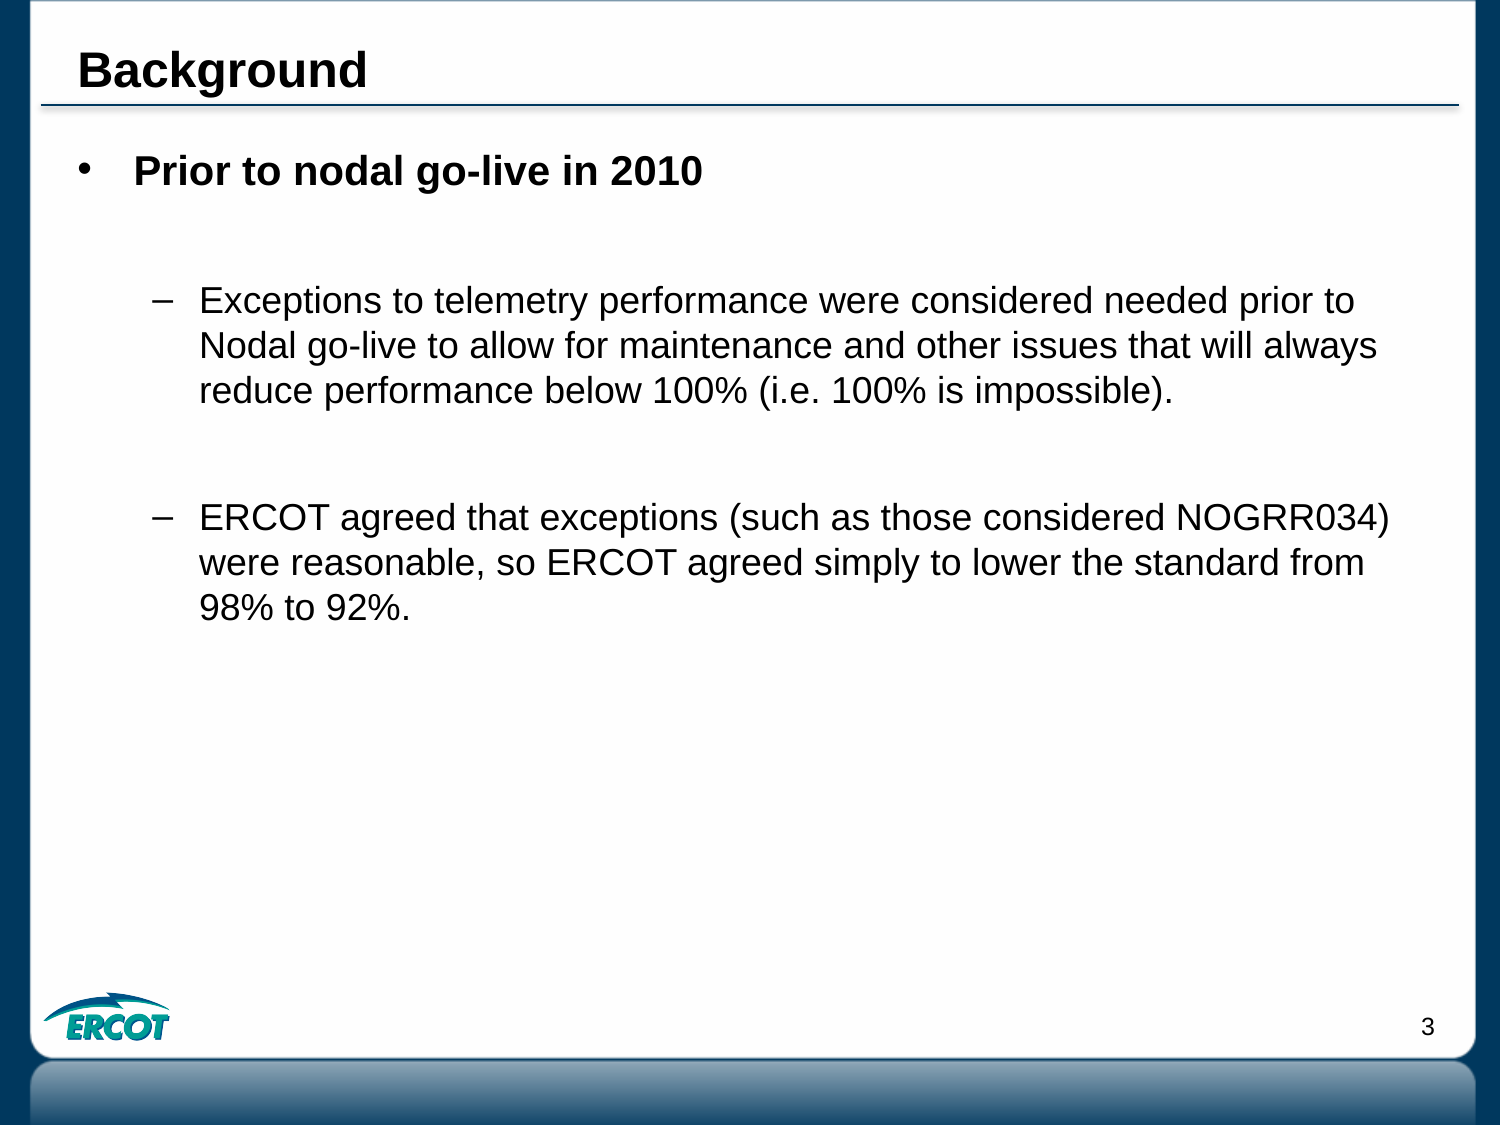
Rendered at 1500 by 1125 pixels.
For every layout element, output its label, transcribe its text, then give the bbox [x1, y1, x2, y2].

title Background [62, 29, 1450, 106]
list Prior to nodal go-live in 2010 Exceptions to telemetry performance were considered needed prior to Nodal go-live to allow for maintenance and other issues that will always reduce performance below 100% (i.e. 100% is impossible). ERCOT agreed that exceptions (such as those considered NOGRR034) were reasonable, so ERCOT agreed simply to lower the standard from 98% to 92%. [62, 135, 1413, 976]
picture [0, 0, 1500, 1125]
